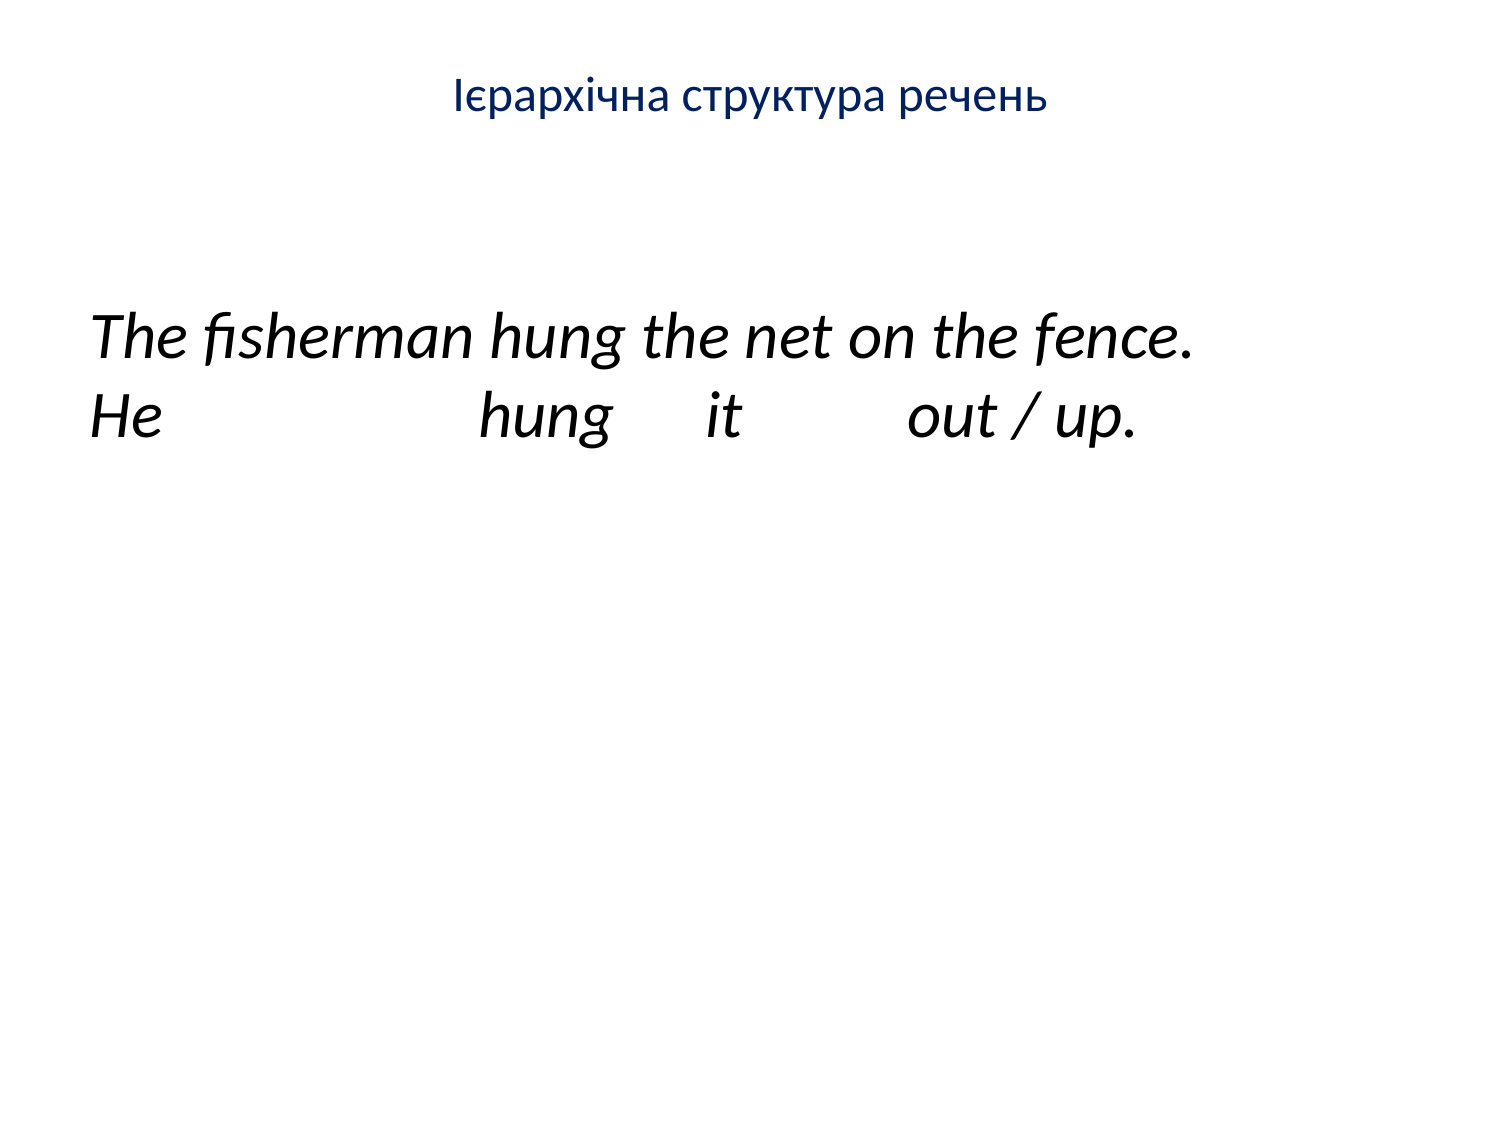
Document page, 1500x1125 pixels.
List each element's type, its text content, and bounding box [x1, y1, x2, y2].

text_box The fisherman hung the net on the fence. He hung it out / up. [75, 148, 1425, 1005]
text_box Ієрархічна структура речень [75, 45, 1425, 138]
